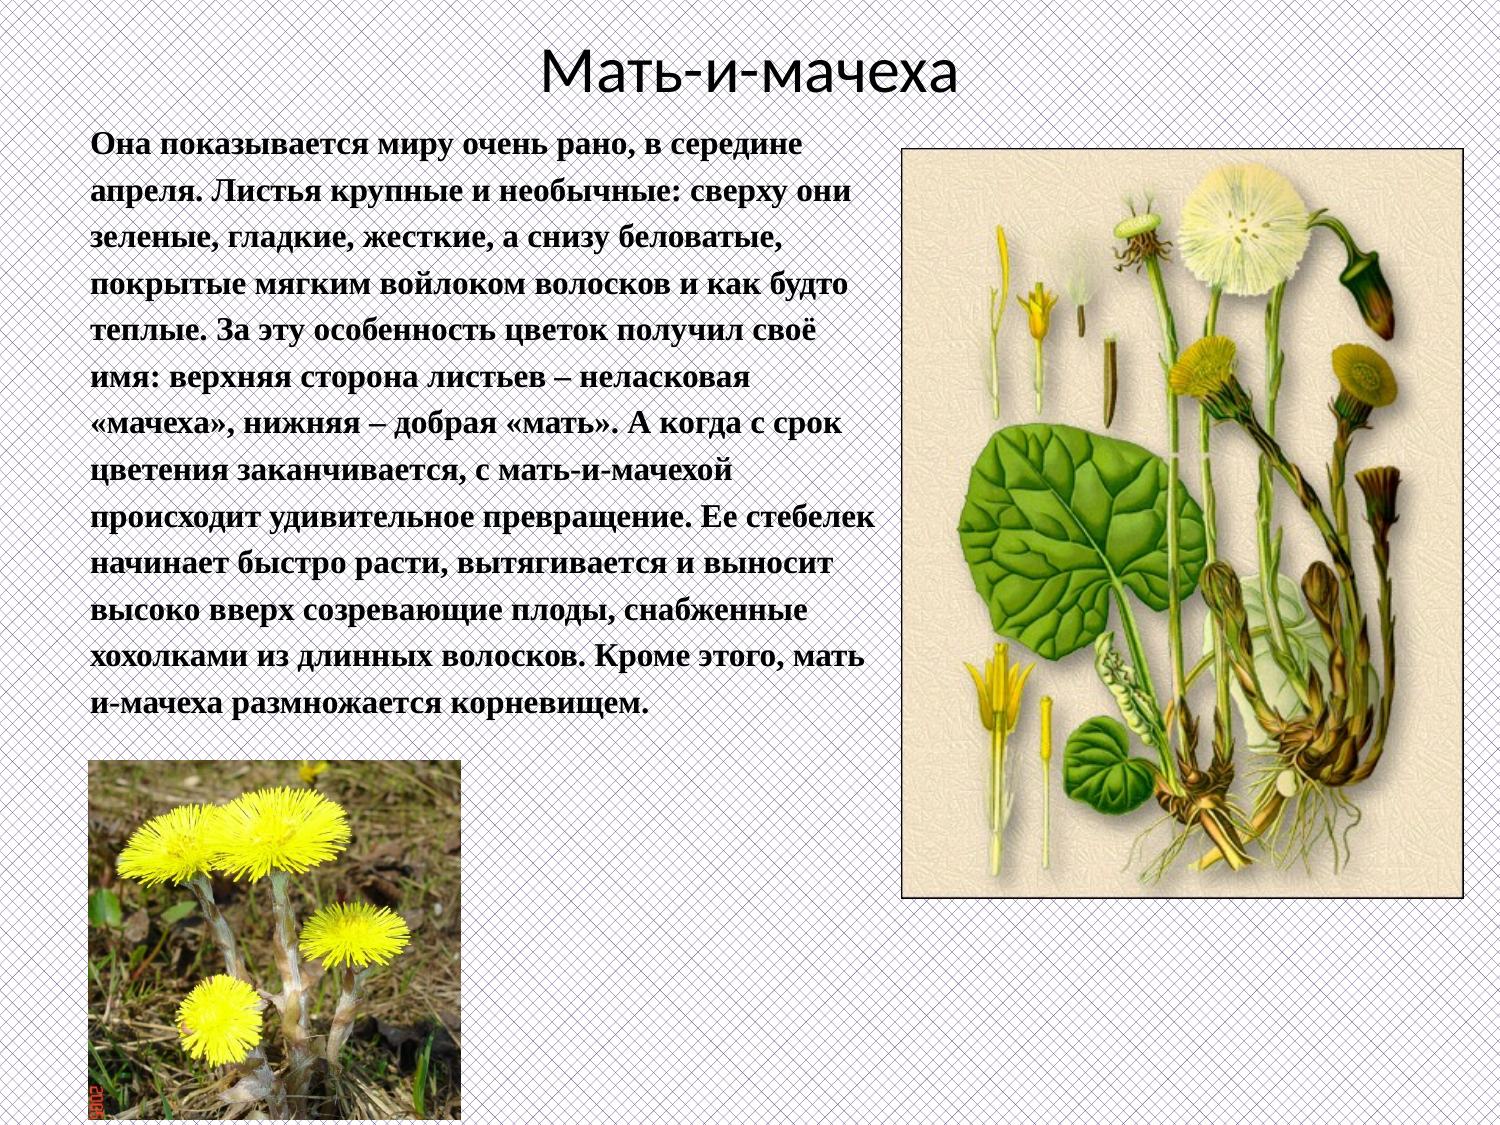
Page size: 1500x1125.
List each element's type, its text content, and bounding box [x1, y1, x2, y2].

picture [901, 148, 1465, 900]
list Она показывается миру очень рано, в середине апреля. Листья крупные и необычные: сверху они зеленые, гладкие, жесткие, а снизу беловатые, покрытые мягким войлоком волосков и как будто теплые. За эту особенность цветок получил своё имя: верхняя сторона листьев – неласковая «мачеха», нижняя – добрая «мать». А когда с срок цветения заканчивается, с мать-и-мачехой происходит удивительное превращение. Ее стебелек начинает быстро расти, вытягивается и выносит высоко вверх созревающие плоды, снабженные хохолками из длинных волосков. Кроме этого, мать и-мачеха размножается корневищем. [75, 113, 1425, 1005]
picture [88, 760, 461, 1121]
title Мать-и-мачеха [75, 19, 1425, 113]
